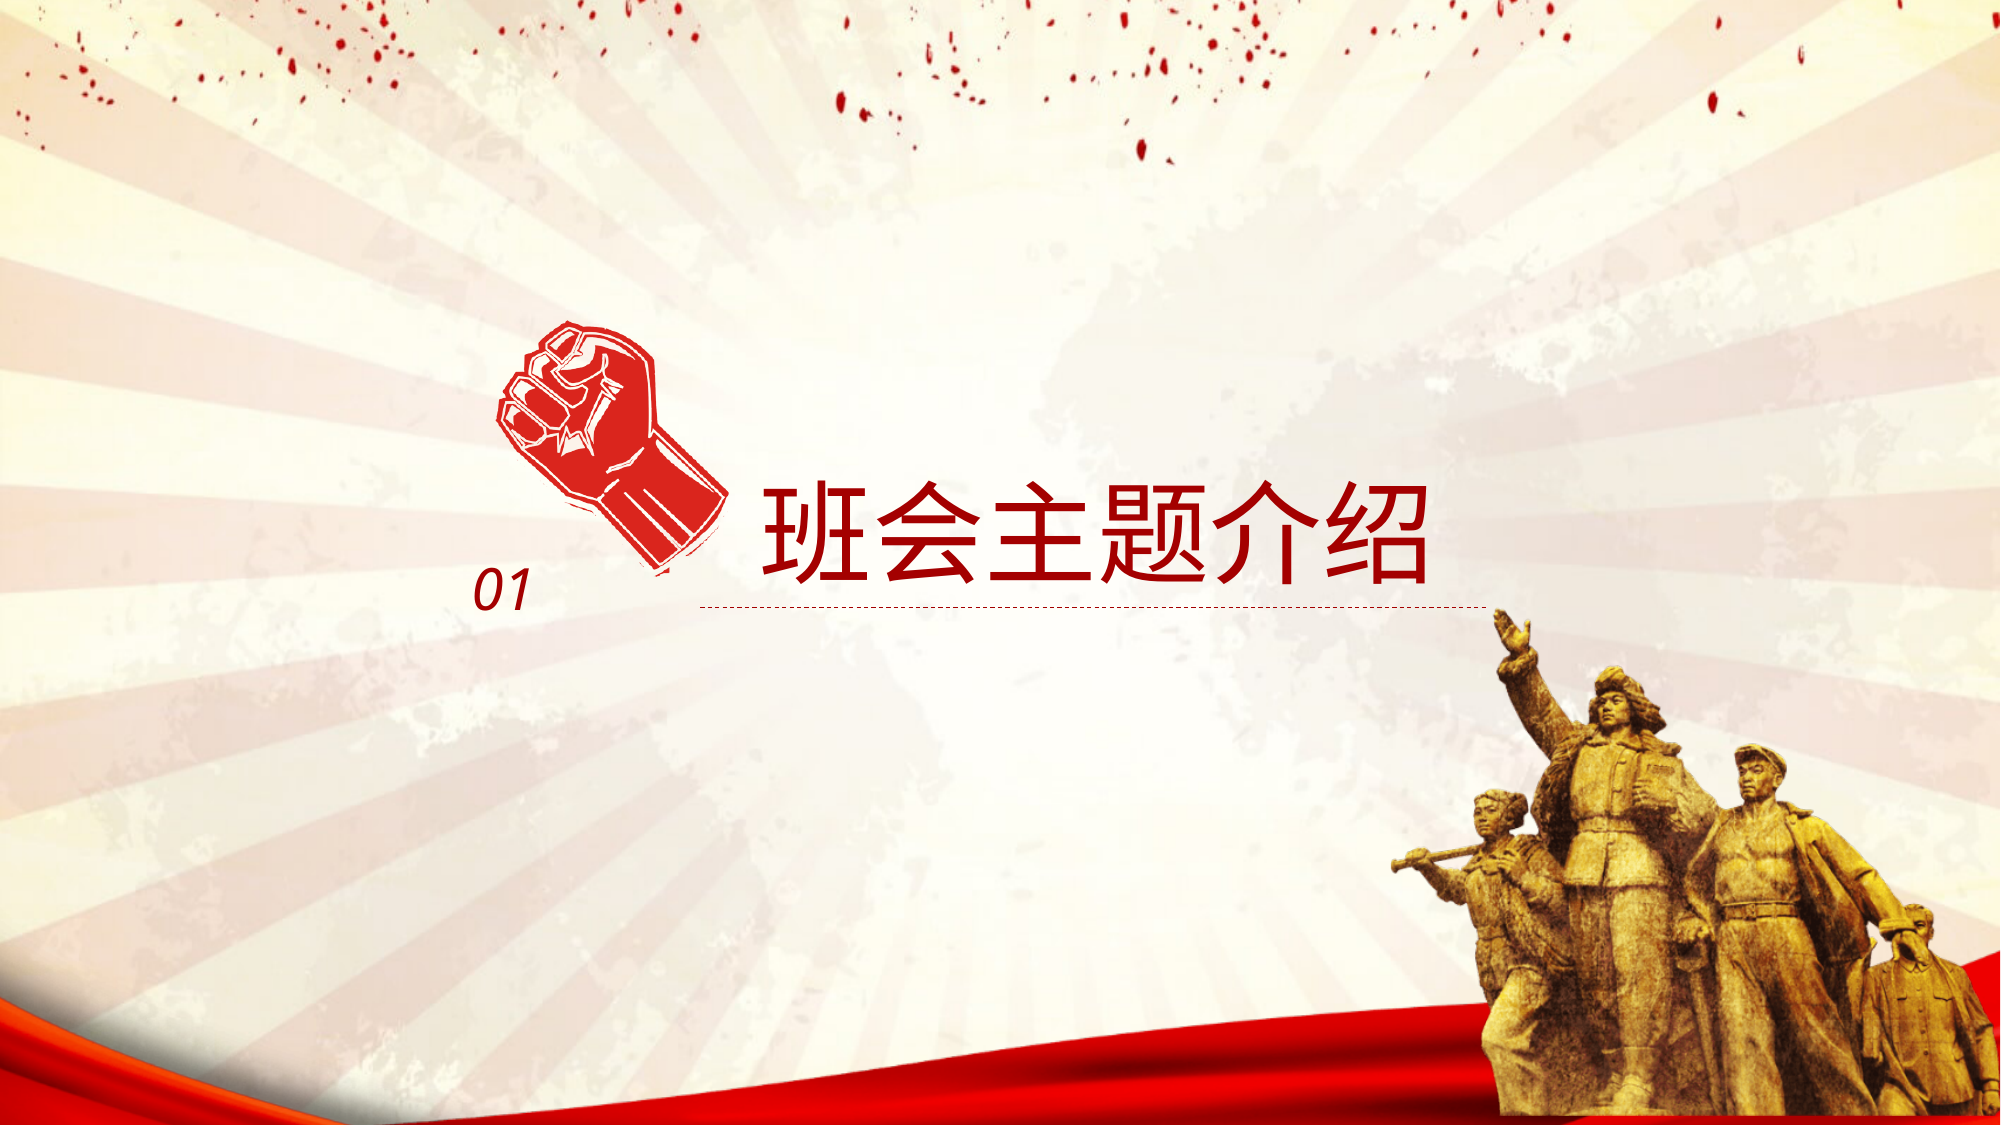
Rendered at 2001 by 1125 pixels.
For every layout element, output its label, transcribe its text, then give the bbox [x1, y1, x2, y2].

text_box 班会主题介绍 [716, 455, 1450, 606]
text_box 01 [456, 544, 558, 630]
picture [0, 0, 2001, 1125]
